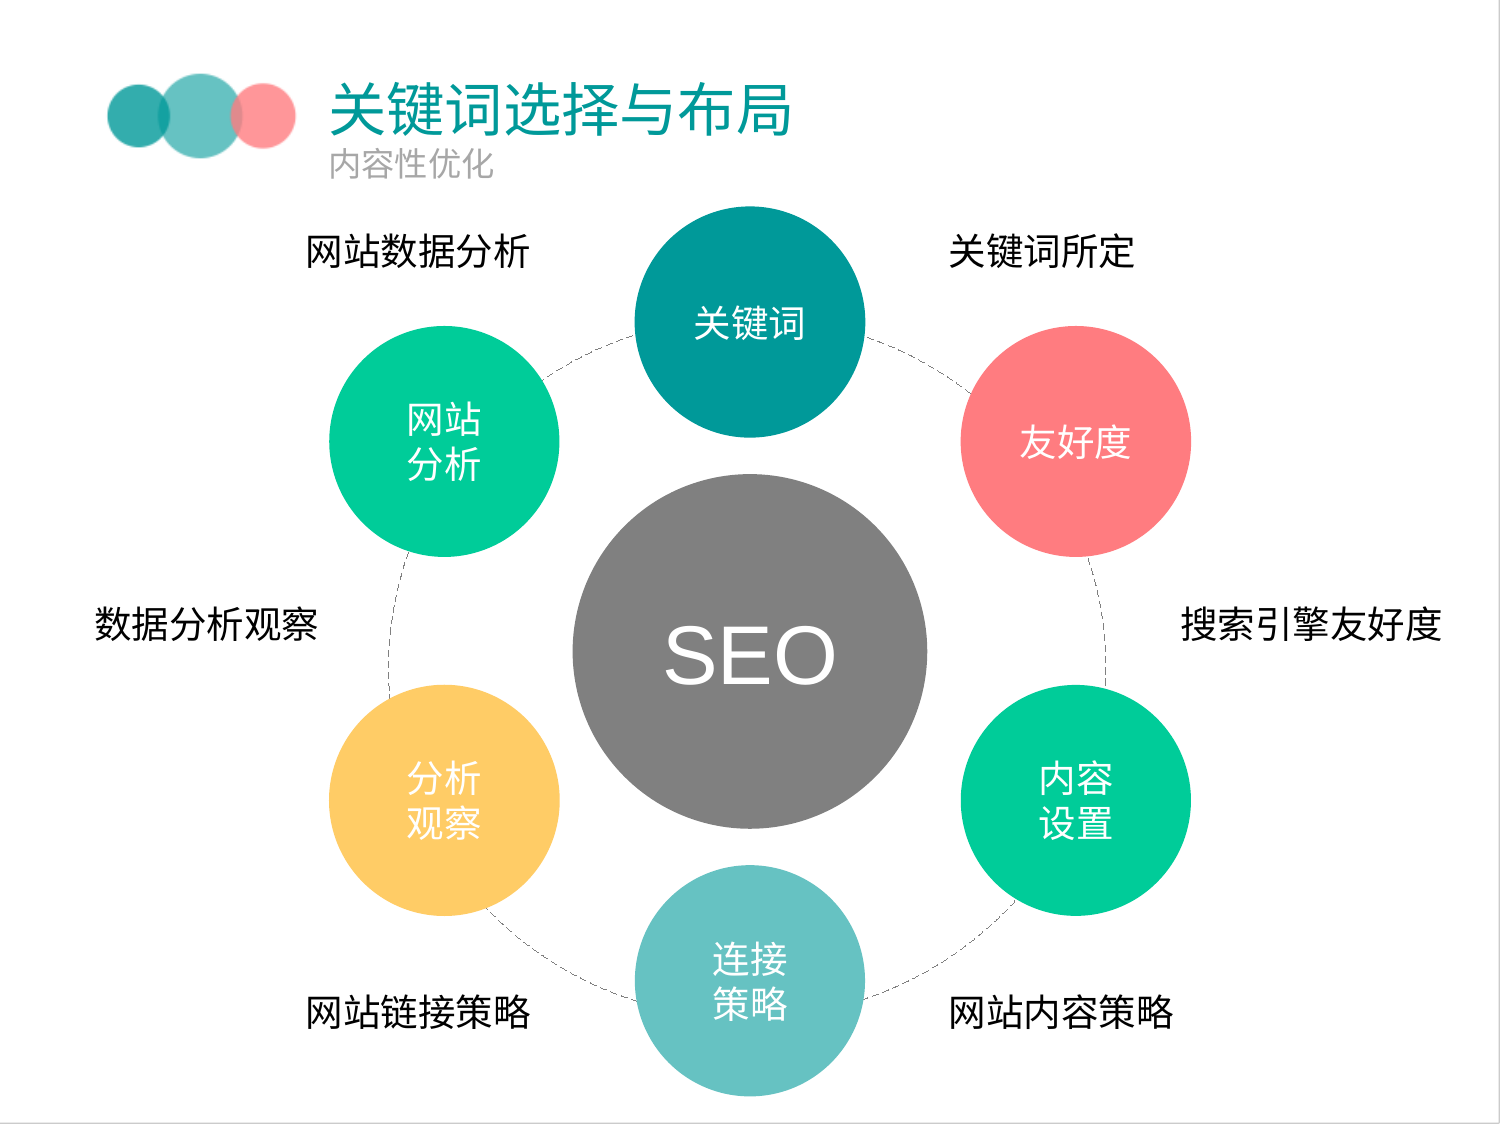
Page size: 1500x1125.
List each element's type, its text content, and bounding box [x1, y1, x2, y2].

text_box 搜索引擎友好度 [1172, 594, 1451, 654]
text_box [960, 325, 1192, 558]
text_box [328, 684, 560, 917]
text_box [634, 206, 866, 438]
text_box 数据分析观察 [86, 594, 328, 654]
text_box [634, 864, 866, 1097]
title 关键词选择与布局 内容性优化 [320, 43, 1426, 212]
text_box 关键词所定 [941, 220, 1144, 281]
text_box 网站链接策略 [298, 981, 539, 1042]
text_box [572, 473, 928, 829]
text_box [328, 325, 560, 558]
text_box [960, 684, 1192, 917]
text_box [388, 335, 1106, 1001]
text_box 网站内容策略 [941, 981, 1182, 1042]
text_box 网站数据分析 [298, 220, 539, 281]
picture [0, 0, 1500, 1125]
